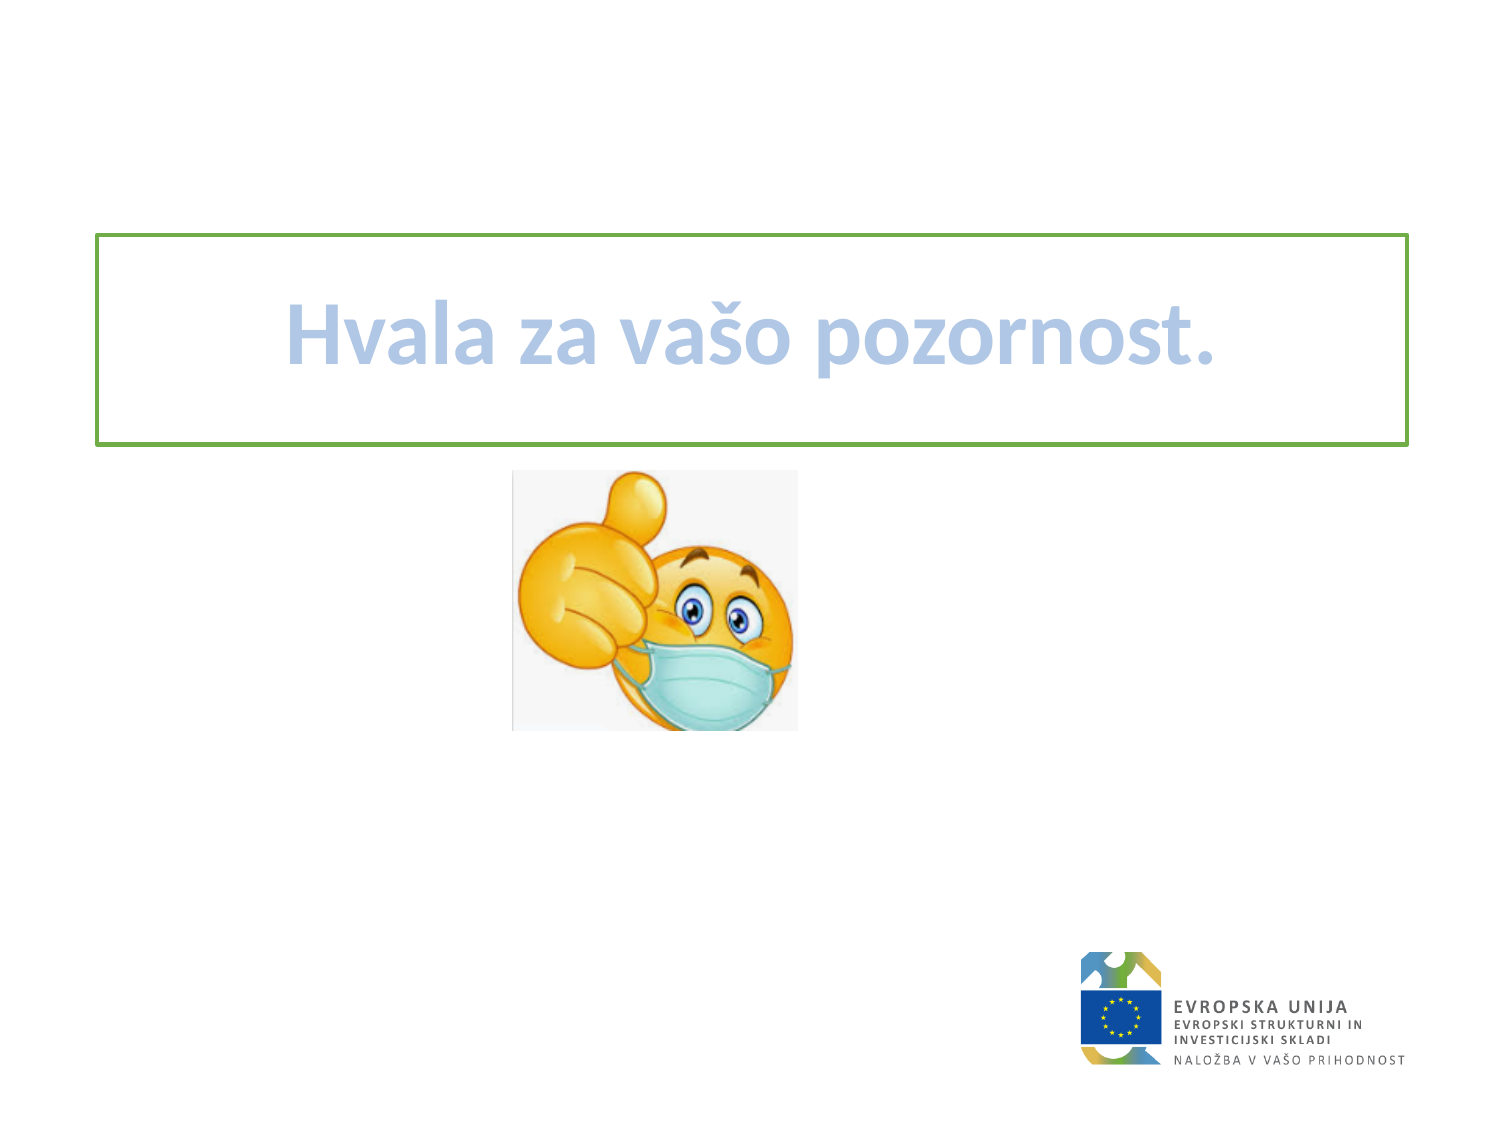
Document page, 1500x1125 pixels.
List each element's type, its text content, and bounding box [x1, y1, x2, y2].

picture [1045, 913, 1425, 1107]
title Hvala za vašo pozornost. [95, 233, 1409, 447]
picture [511, 470, 799, 731]
